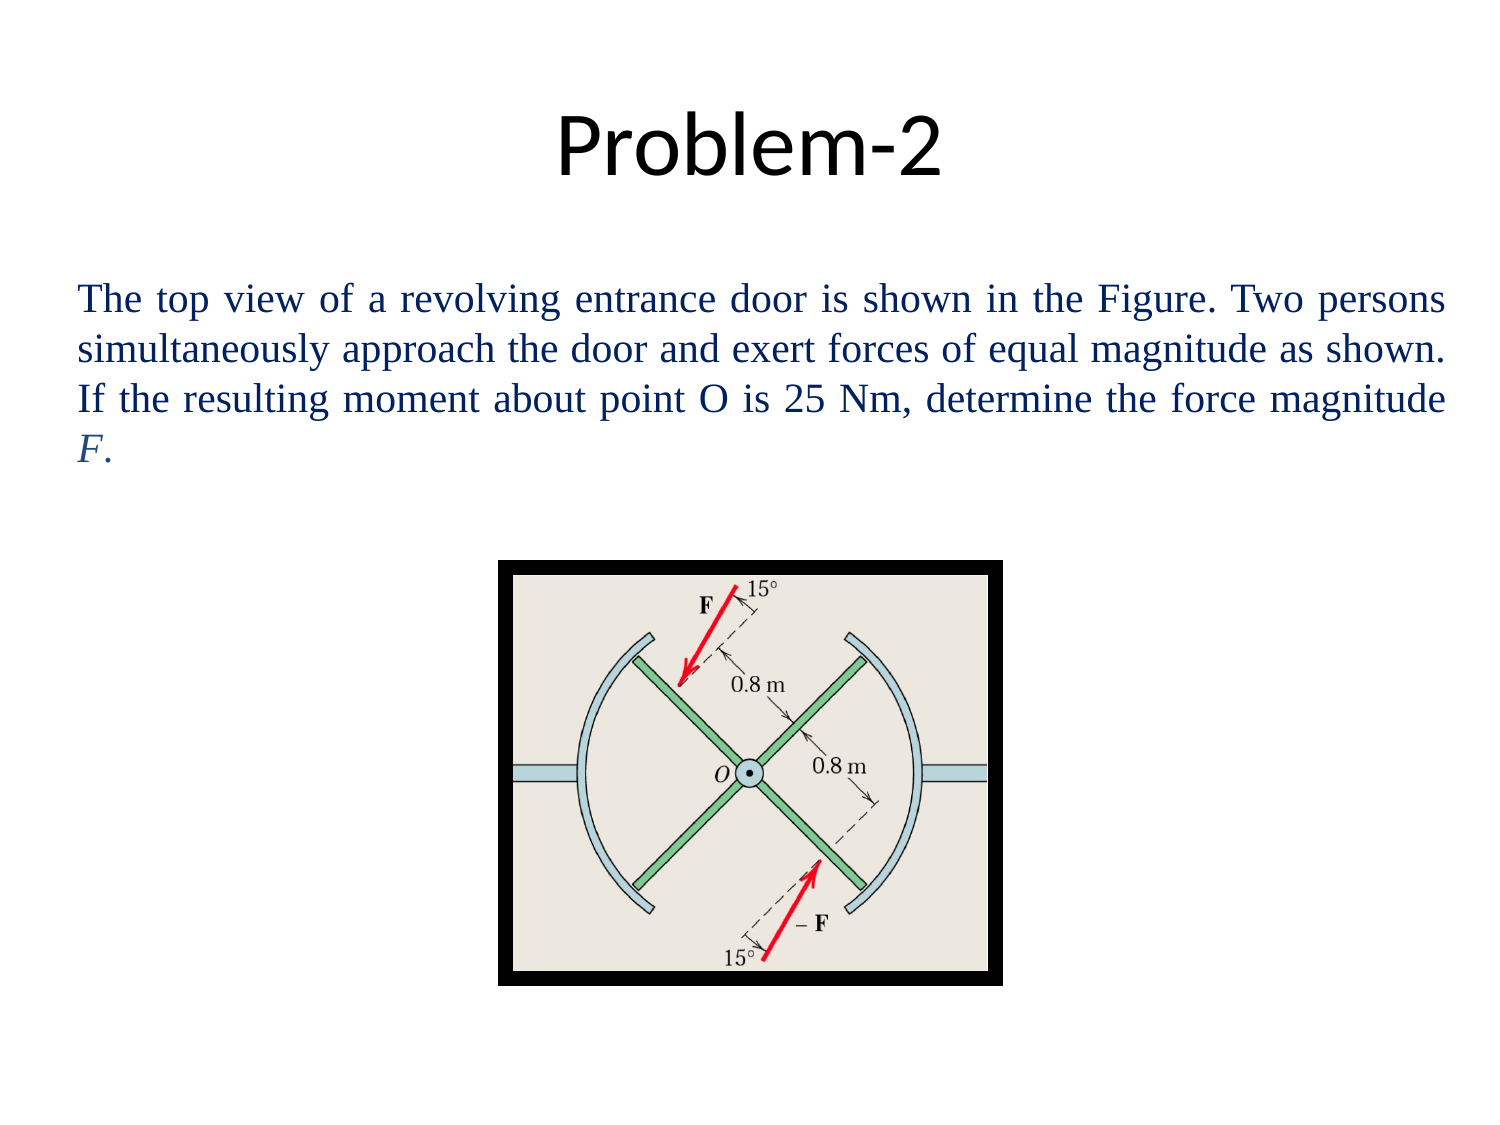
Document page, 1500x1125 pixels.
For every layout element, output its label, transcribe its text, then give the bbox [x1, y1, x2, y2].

picture [512, 574, 989, 972]
text_box The top view of a revolving entrance door is shown in the Figure. Two persons simultaneously approach the door and exert forces of equal magnitude as shown. If the resulting moment about point O is 25 Nm, determine the force magnitude F. [62, 263, 1463, 479]
title Problem-2 [75, 45, 1425, 233]
